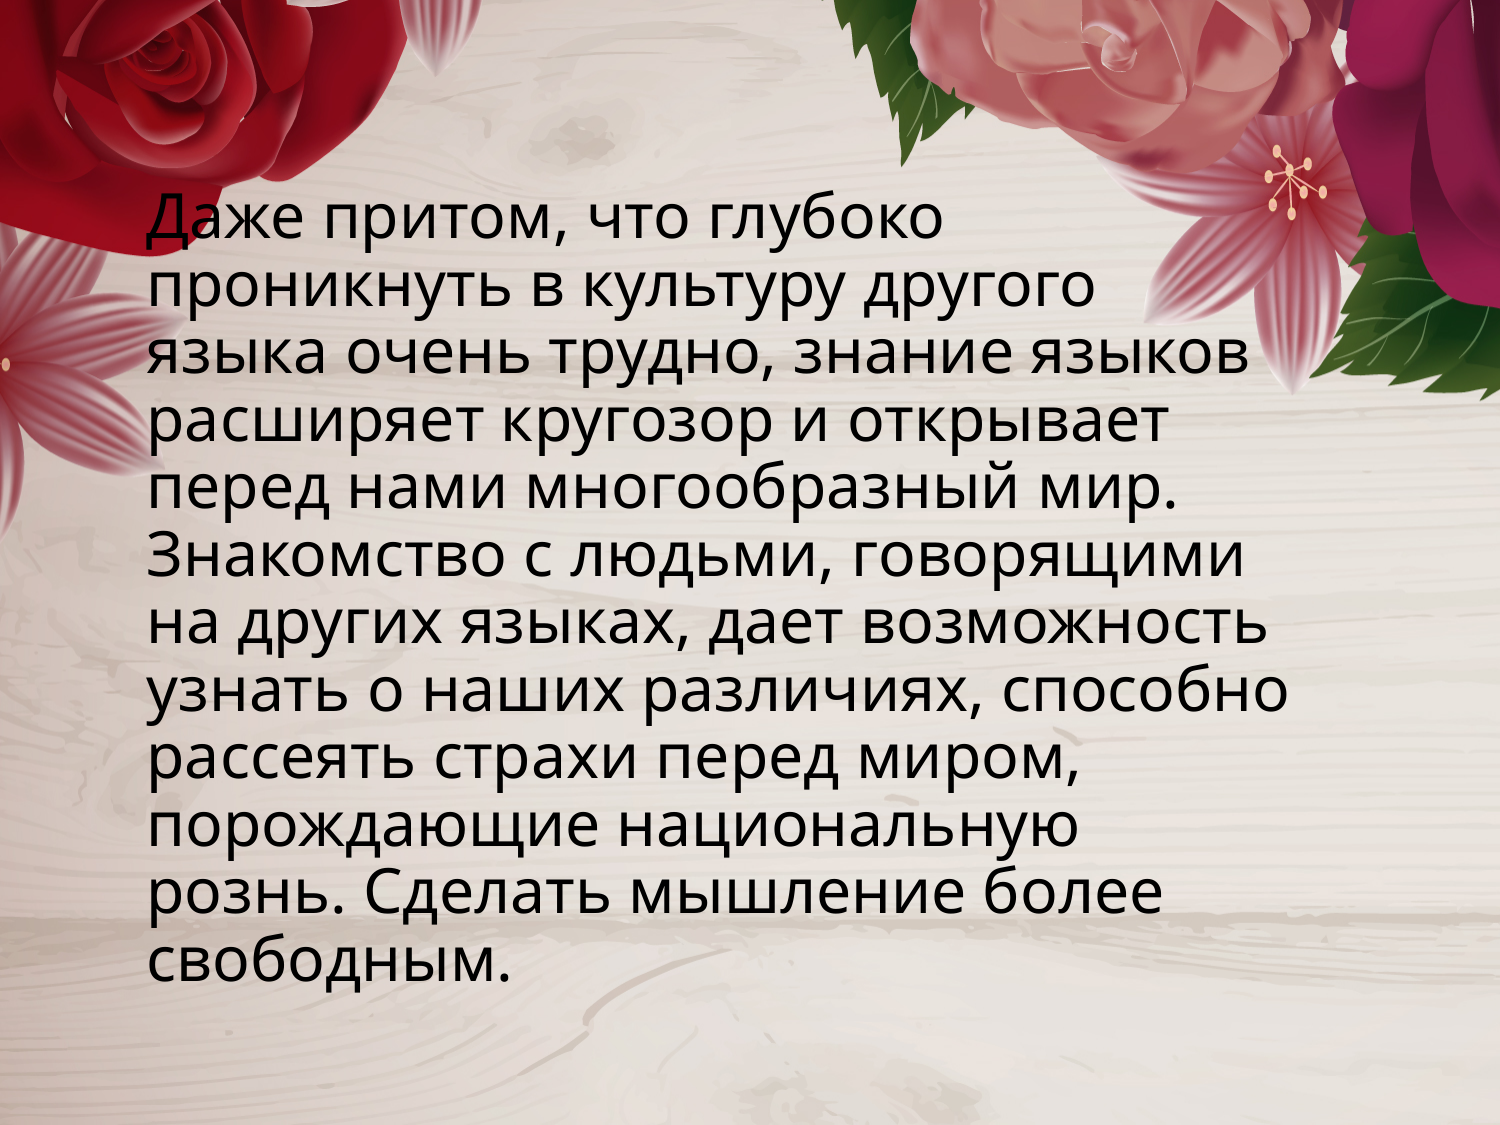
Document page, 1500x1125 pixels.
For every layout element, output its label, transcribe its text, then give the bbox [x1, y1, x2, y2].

picture [0, 0, 1500, 1125]
title Даже притом, что глубоко проникнуть в культуру другого языка очень трудно, знание языков расширяет кругозор и открывает перед нами многообразный мир. Знакомство с людьми, говорящими на других языках, дает возможность узнать о наших различиях, способно рассеять страхи перед миром, порождающие национальную рознь. Сделать мышление более свободным. [131, 177, 1308, 1078]
